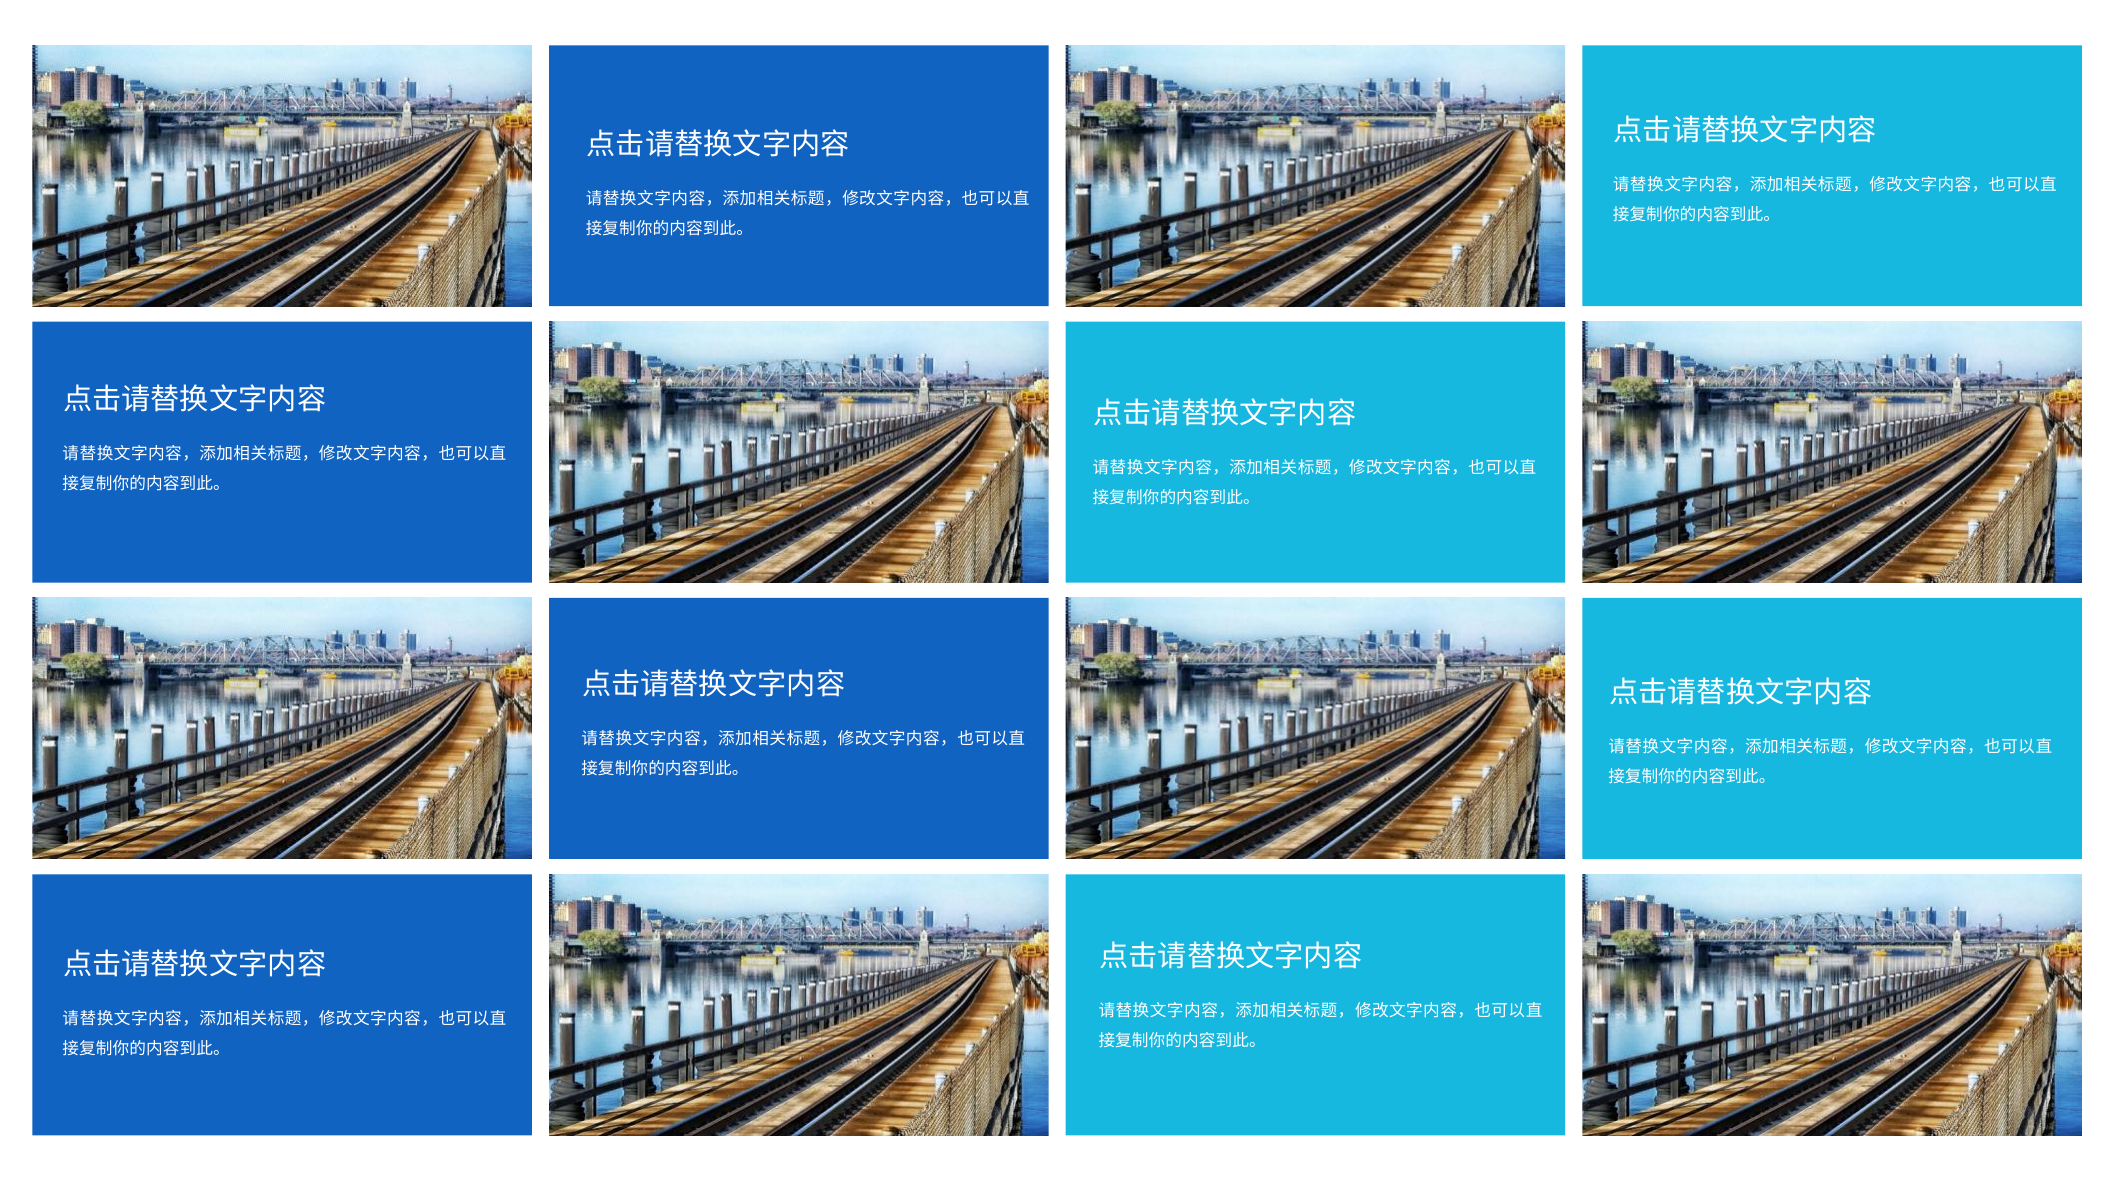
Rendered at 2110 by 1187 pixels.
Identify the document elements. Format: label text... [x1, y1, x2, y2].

text_box 请替换文字内容，添加相关标题，修改文字内容，也可以直接复制你的内容到此。 [62, 433, 507, 494]
text_box [549, 874, 1049, 1136]
text_box [32, 45, 532, 307]
text_box [549, 597, 1049, 859]
text_box [549, 45, 1049, 307]
text_box [1065, 597, 1566, 859]
text_box 点击请替换文字内容 [1099, 937, 1363, 973]
text_box [1065, 45, 1566, 307]
text_box 点击请替换文字内容 [1093, 394, 1357, 430]
text_box [32, 321, 532, 583]
text_box [1582, 45, 2082, 307]
text_box 请替换文字内容，添加相关标题，修改文字内容，也可以直接复制你的内容到此。 [585, 177, 1031, 238]
text_box 点击请替换文字内容 [63, 945, 327, 981]
text_box 请替换文字内容，添加相关标题，修改文字内容，也可以直接复制你的内容到此。 [1612, 163, 2058, 224]
text_box [32, 597, 532, 859]
text_box 点击请替换文字内容 [586, 124, 851, 160]
text_box 点击请替换文字内容 [582, 665, 846, 701]
text_box [1065, 874, 1566, 1136]
text_box 点击请替换文字内容 [1613, 111, 1878, 147]
text_box [1582, 321, 2082, 583]
text_box 请替换文字内容，添加相关标题，修改文字内容，也可以直接复制你的内容到此。 [62, 997, 507, 1058]
text_box 请替换文字内容，添加相关标题，修改文字内容，也可以直接复制你的内容到此。 [581, 717, 1026, 778]
text_box 请替换文字内容，添加相关标题，修改文字内容，也可以直接复制你的内容到此。 [1608, 725, 2053, 786]
text_box [32, 874, 532, 1136]
text_box 点击请替换文字内容 [63, 380, 327, 416]
text_box [1065, 321, 1566, 583]
text_box 请替换文字内容，添加相关标题，修改文字内容，也可以直接复制你的内容到此。 [1098, 990, 1544, 1051]
text_box 请替换文字内容，添加相关标题，修改文字内容，也可以直接复制你的内容到此。 [1092, 446, 1538, 507]
text_box [1582, 597, 2082, 859]
text_box 点击请替换文字内容 [1609, 672, 1873, 708]
text_box [549, 321, 1049, 583]
text_box [1582, 874, 2082, 1136]
